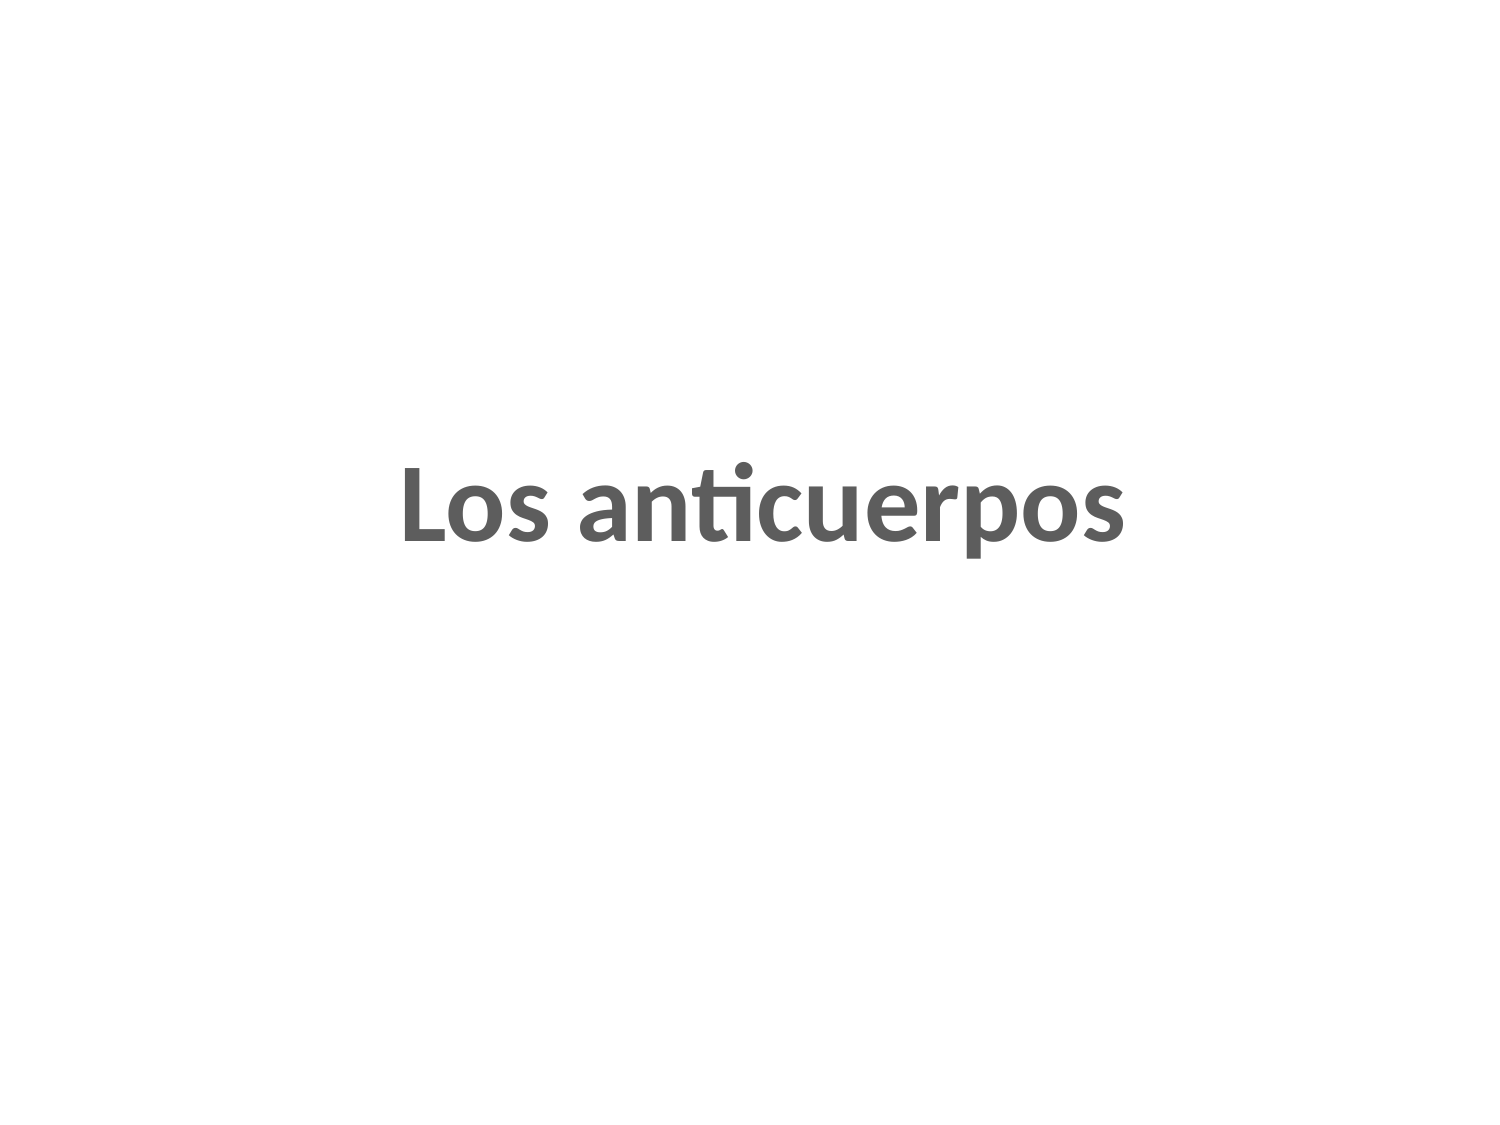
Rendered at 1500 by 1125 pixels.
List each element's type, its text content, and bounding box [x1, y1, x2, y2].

text_box Los anticuerpos [261, 421, 1266, 572]
